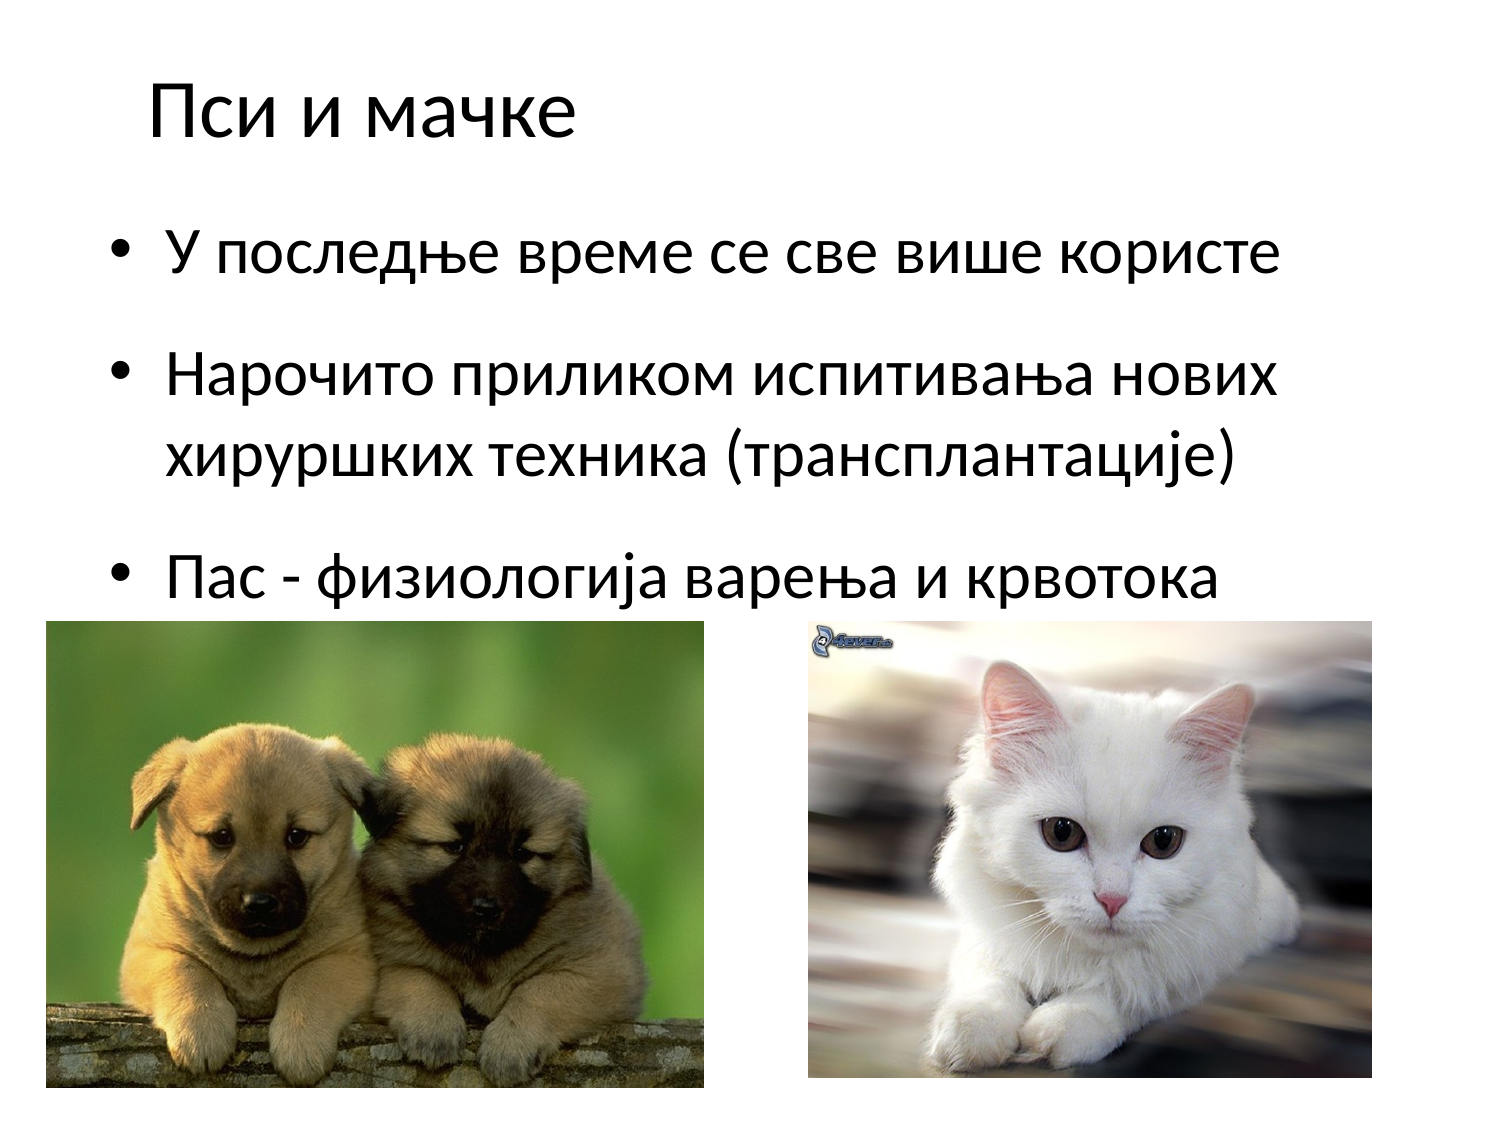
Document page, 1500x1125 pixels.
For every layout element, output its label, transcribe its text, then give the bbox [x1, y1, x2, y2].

picture [808, 620, 1372, 1079]
title Пси и мачке [105, 46, 622, 163]
picture [46, 620, 704, 1088]
list У последње време се све више користе Нарочито приликом испитивања нових хируршких техника (трансплантације) Пас - физиологија варења и крвотока [93, 199, 1383, 622]
